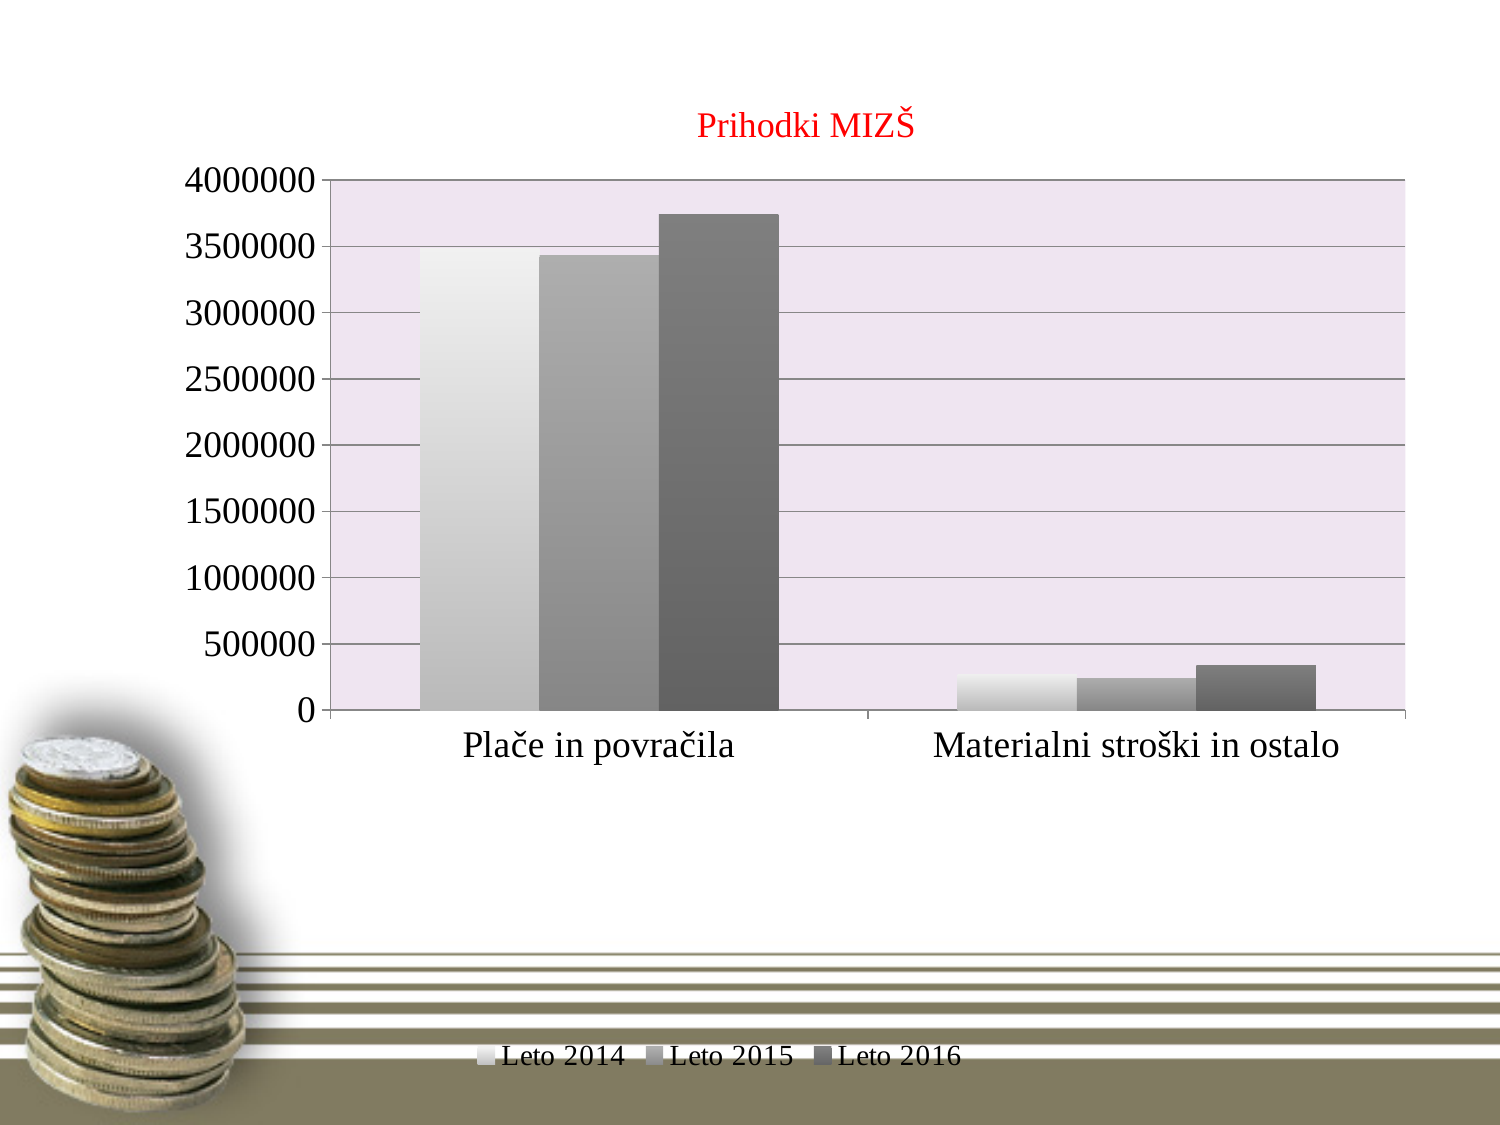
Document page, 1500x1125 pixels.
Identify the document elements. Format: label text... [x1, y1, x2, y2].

picture [0, 0, 1500, 1125]
chart [34, 152, 1407, 1079]
title Prihodki MIZŠ [234, 93, 1388, 150]
